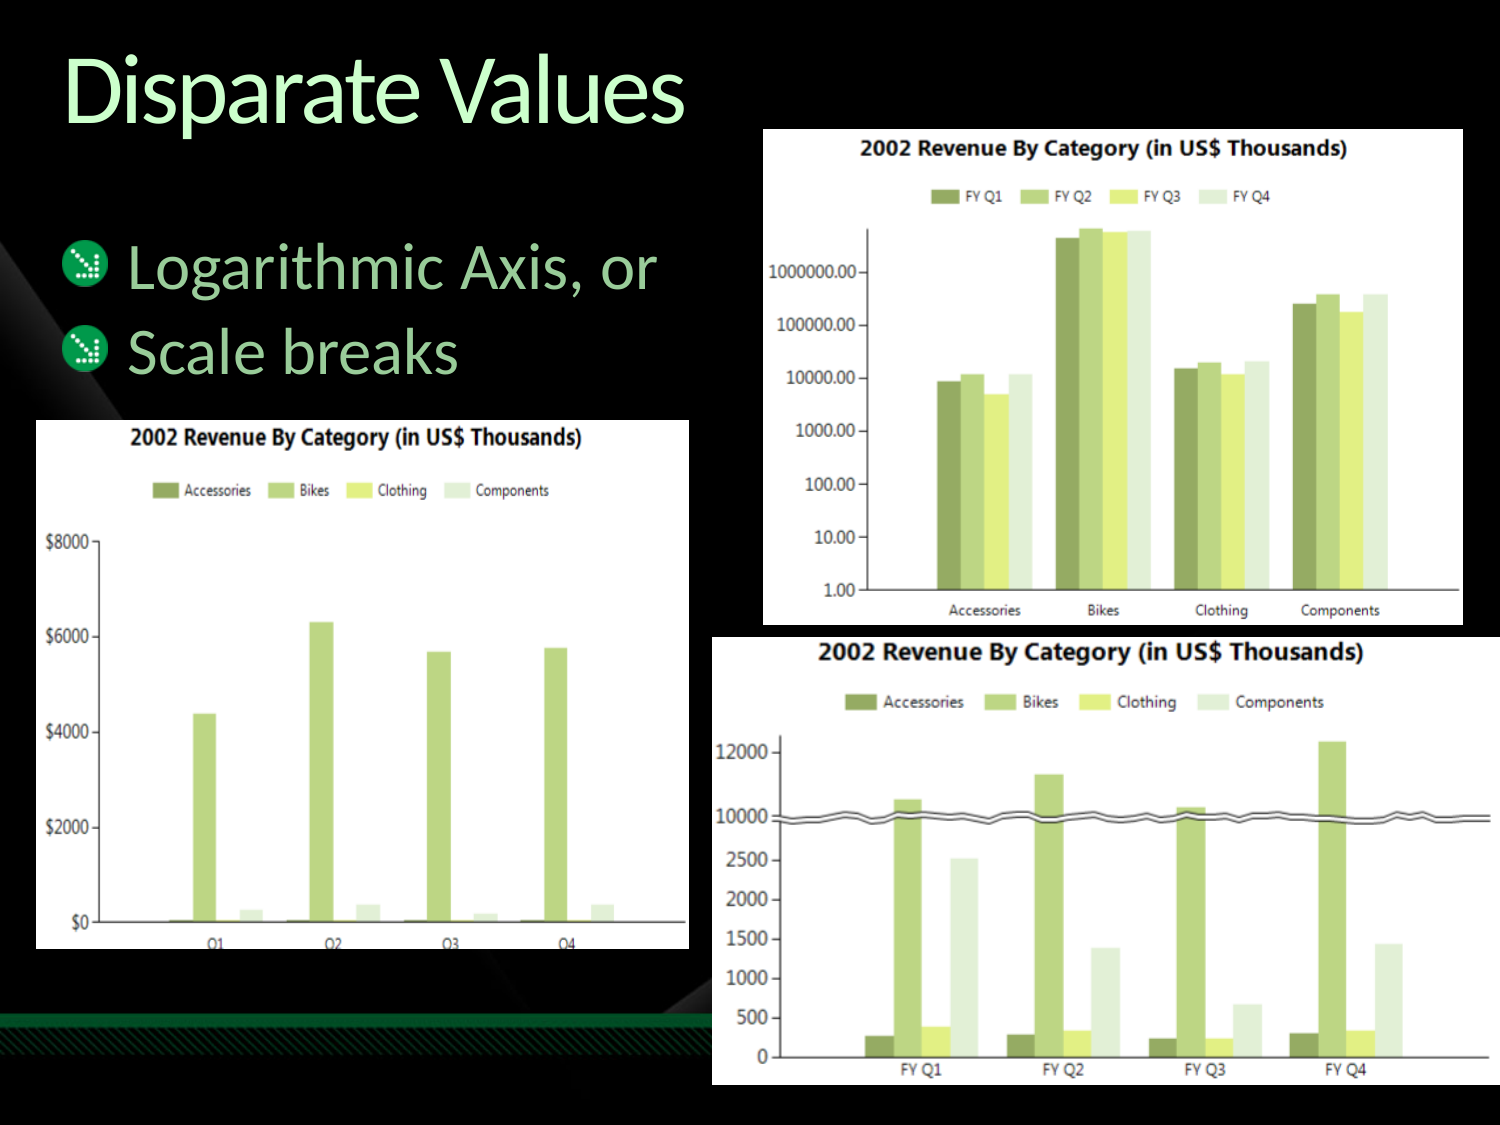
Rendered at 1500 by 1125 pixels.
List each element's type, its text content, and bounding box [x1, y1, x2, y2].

picture [0, 0, 1500, 1125]
footer [512, 1057, 988, 1118]
list Logarithmic Axis, or Scale breaks [62, 231, 757, 394]
title Disparate Values [62, 37, 1438, 147]
